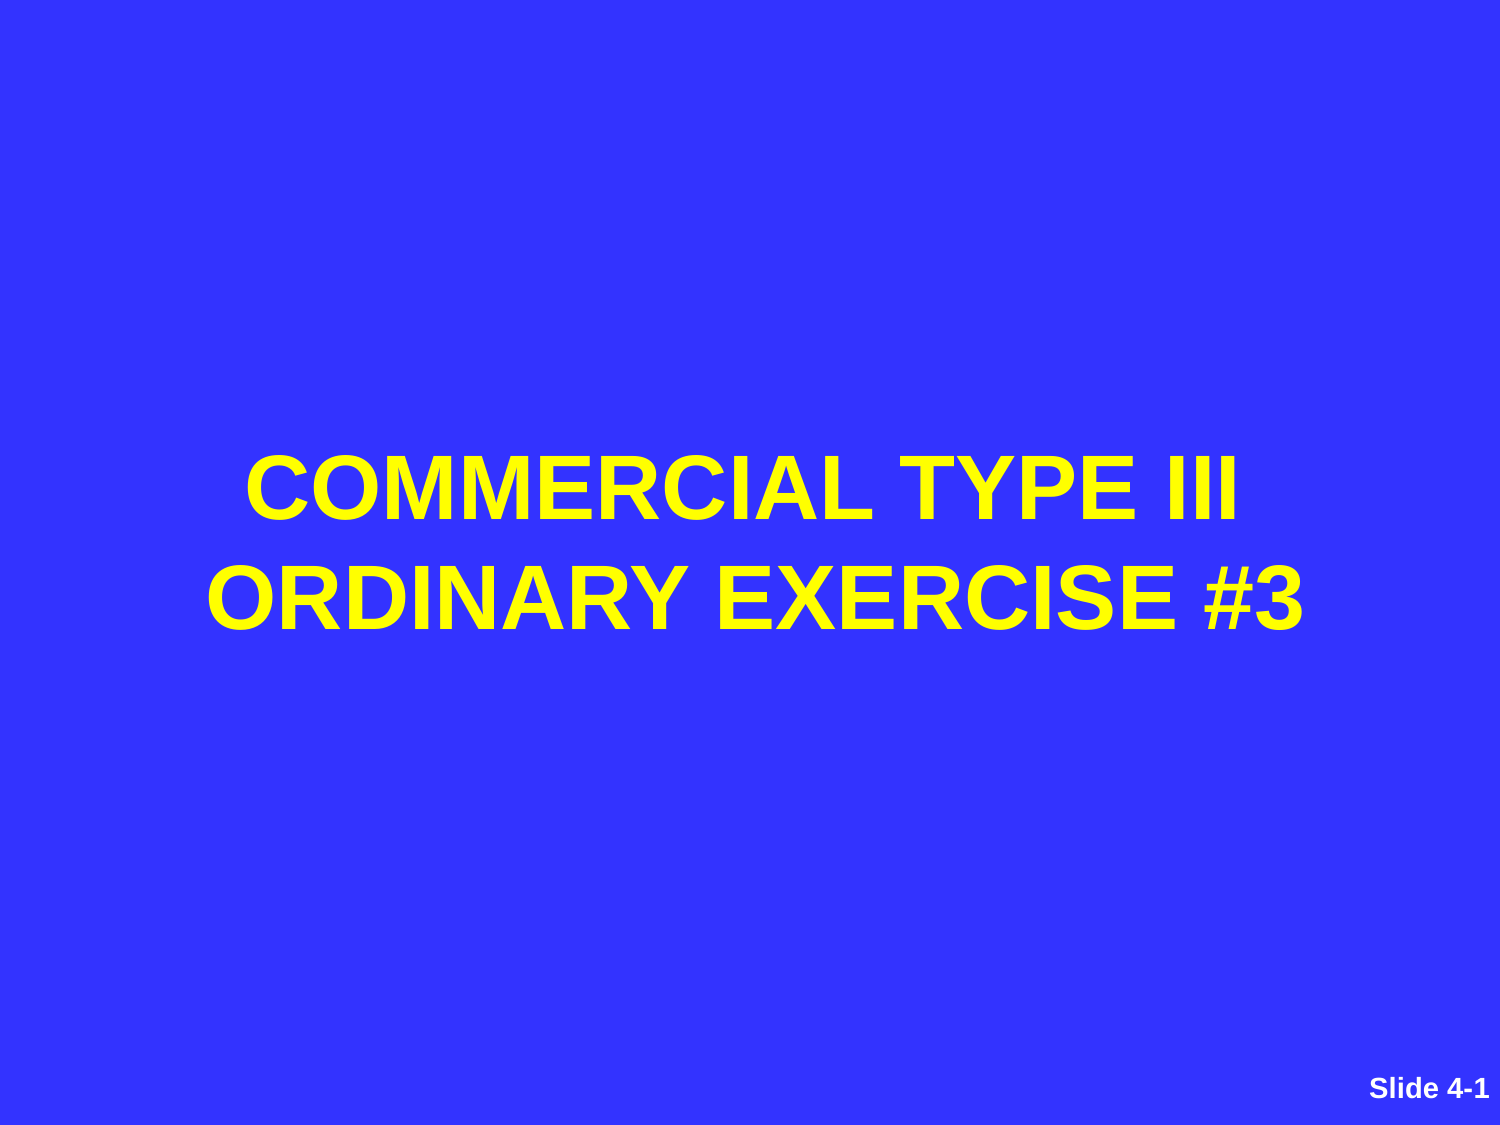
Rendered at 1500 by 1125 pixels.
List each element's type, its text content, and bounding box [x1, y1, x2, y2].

title COMMERCIAL TYPE III ORDINARY EXERCISE #3 [112, 312, 1401, 763]
slide_number Slide 4-89 [1154, 1061, 1500, 1125]
